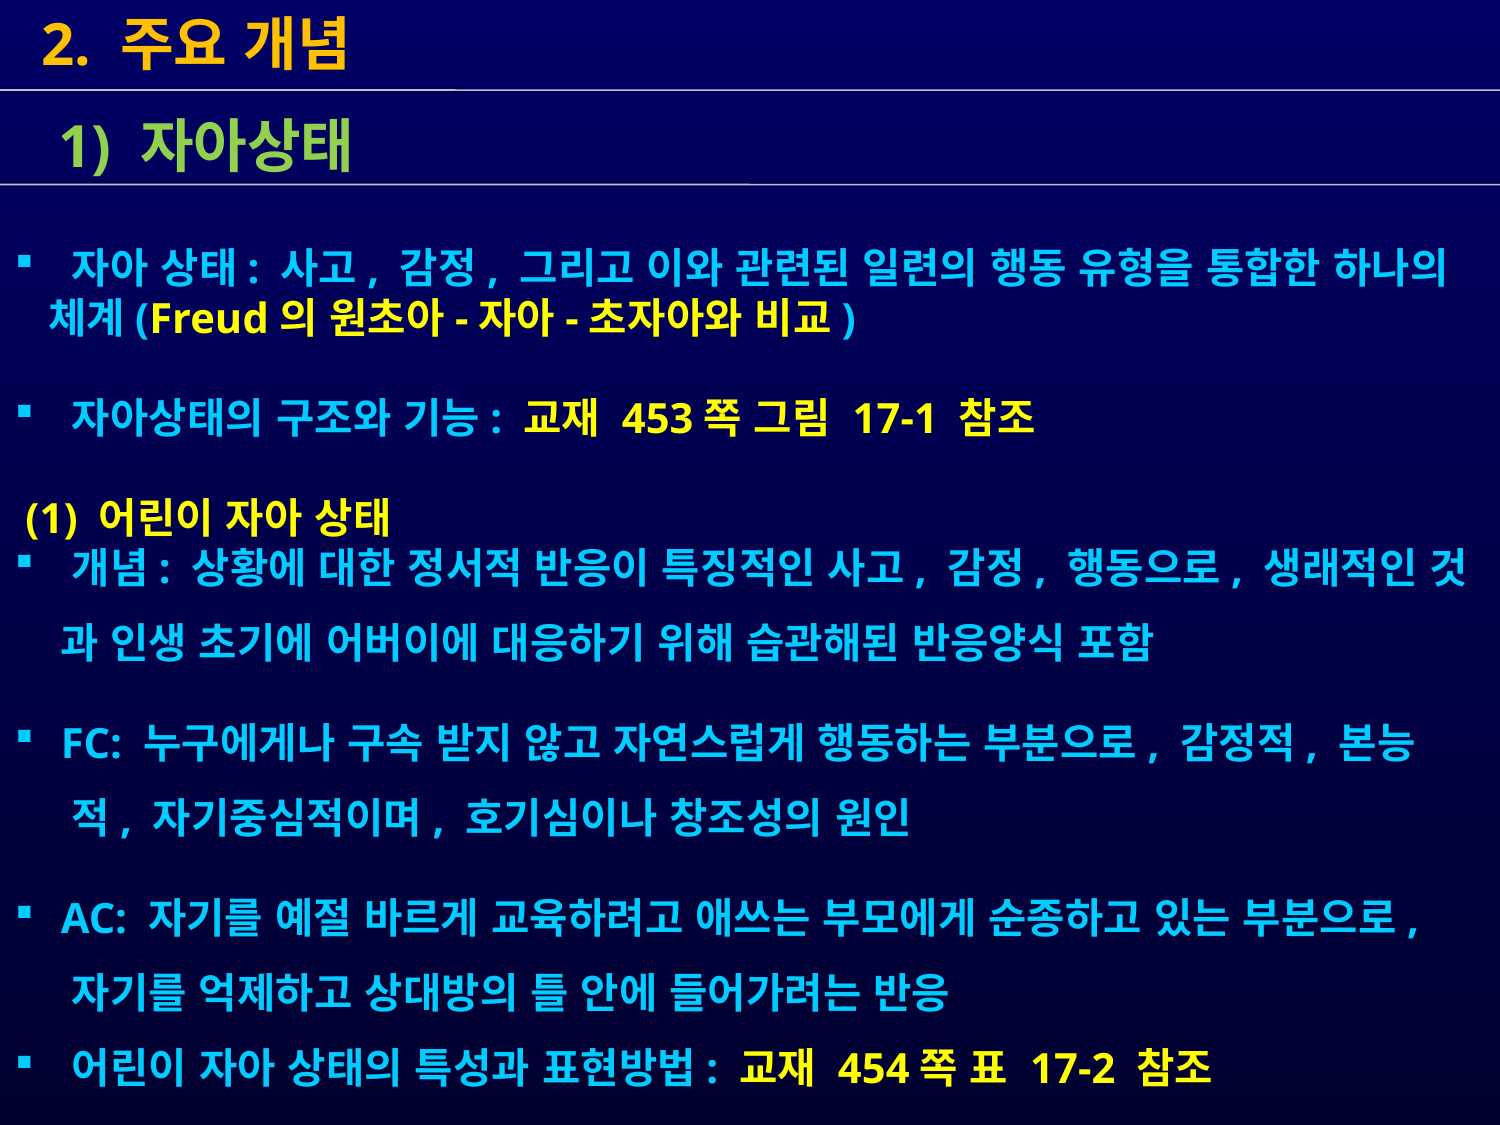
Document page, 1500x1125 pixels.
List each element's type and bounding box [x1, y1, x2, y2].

text_box [0, 0, 1500, 1109]
